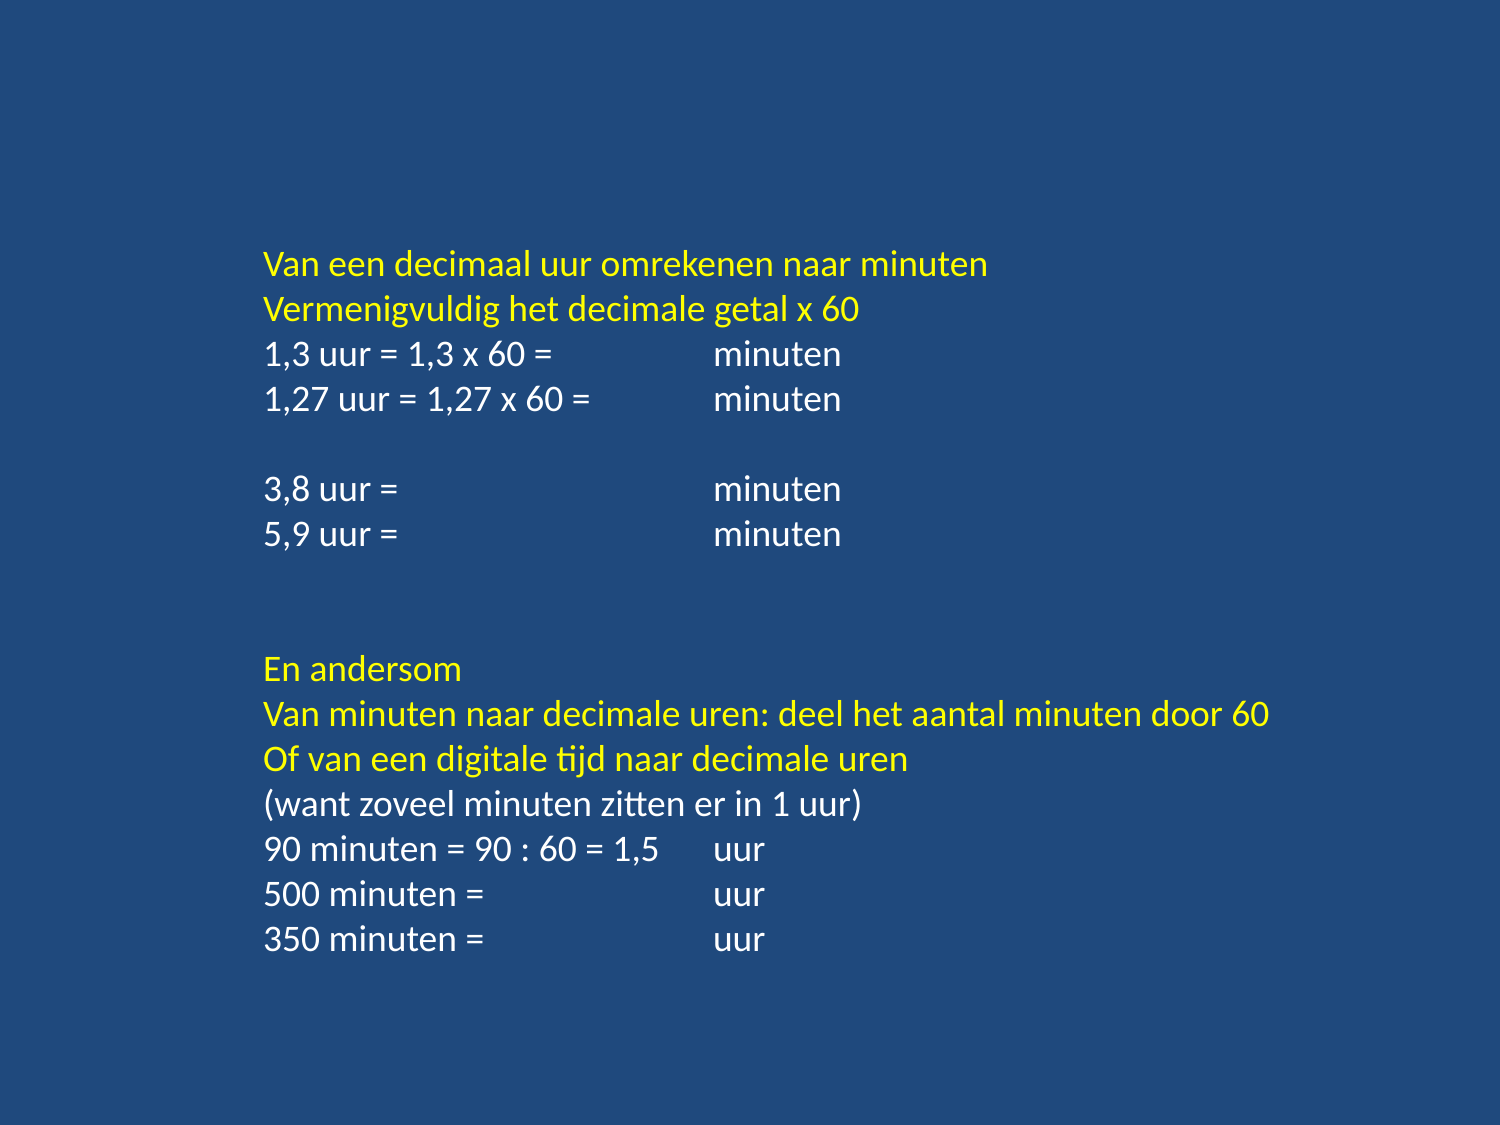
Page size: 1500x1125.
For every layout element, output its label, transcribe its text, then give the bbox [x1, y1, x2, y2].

text_box Van een decimaal uur omrekenen naar minuten Vermenigvuldig het decimale getal x 60 1,3 uur = 1,3 x 60 = minuten 1,27 uur = 1,27 x 60 = minuten 3,8 uur = minuten 5,9 uur = minuten En andersom Van minuten naar decimale uren: deel het aantal minuten door 60 Of van een digitale tijd naar decimale uren (want zoveel minuten zitten er in 1 uur) 90 minuten = 90 : 60 = 1,5 uur 500 minuten = uur 350 minuten = uur [248, 231, 1286, 967]
